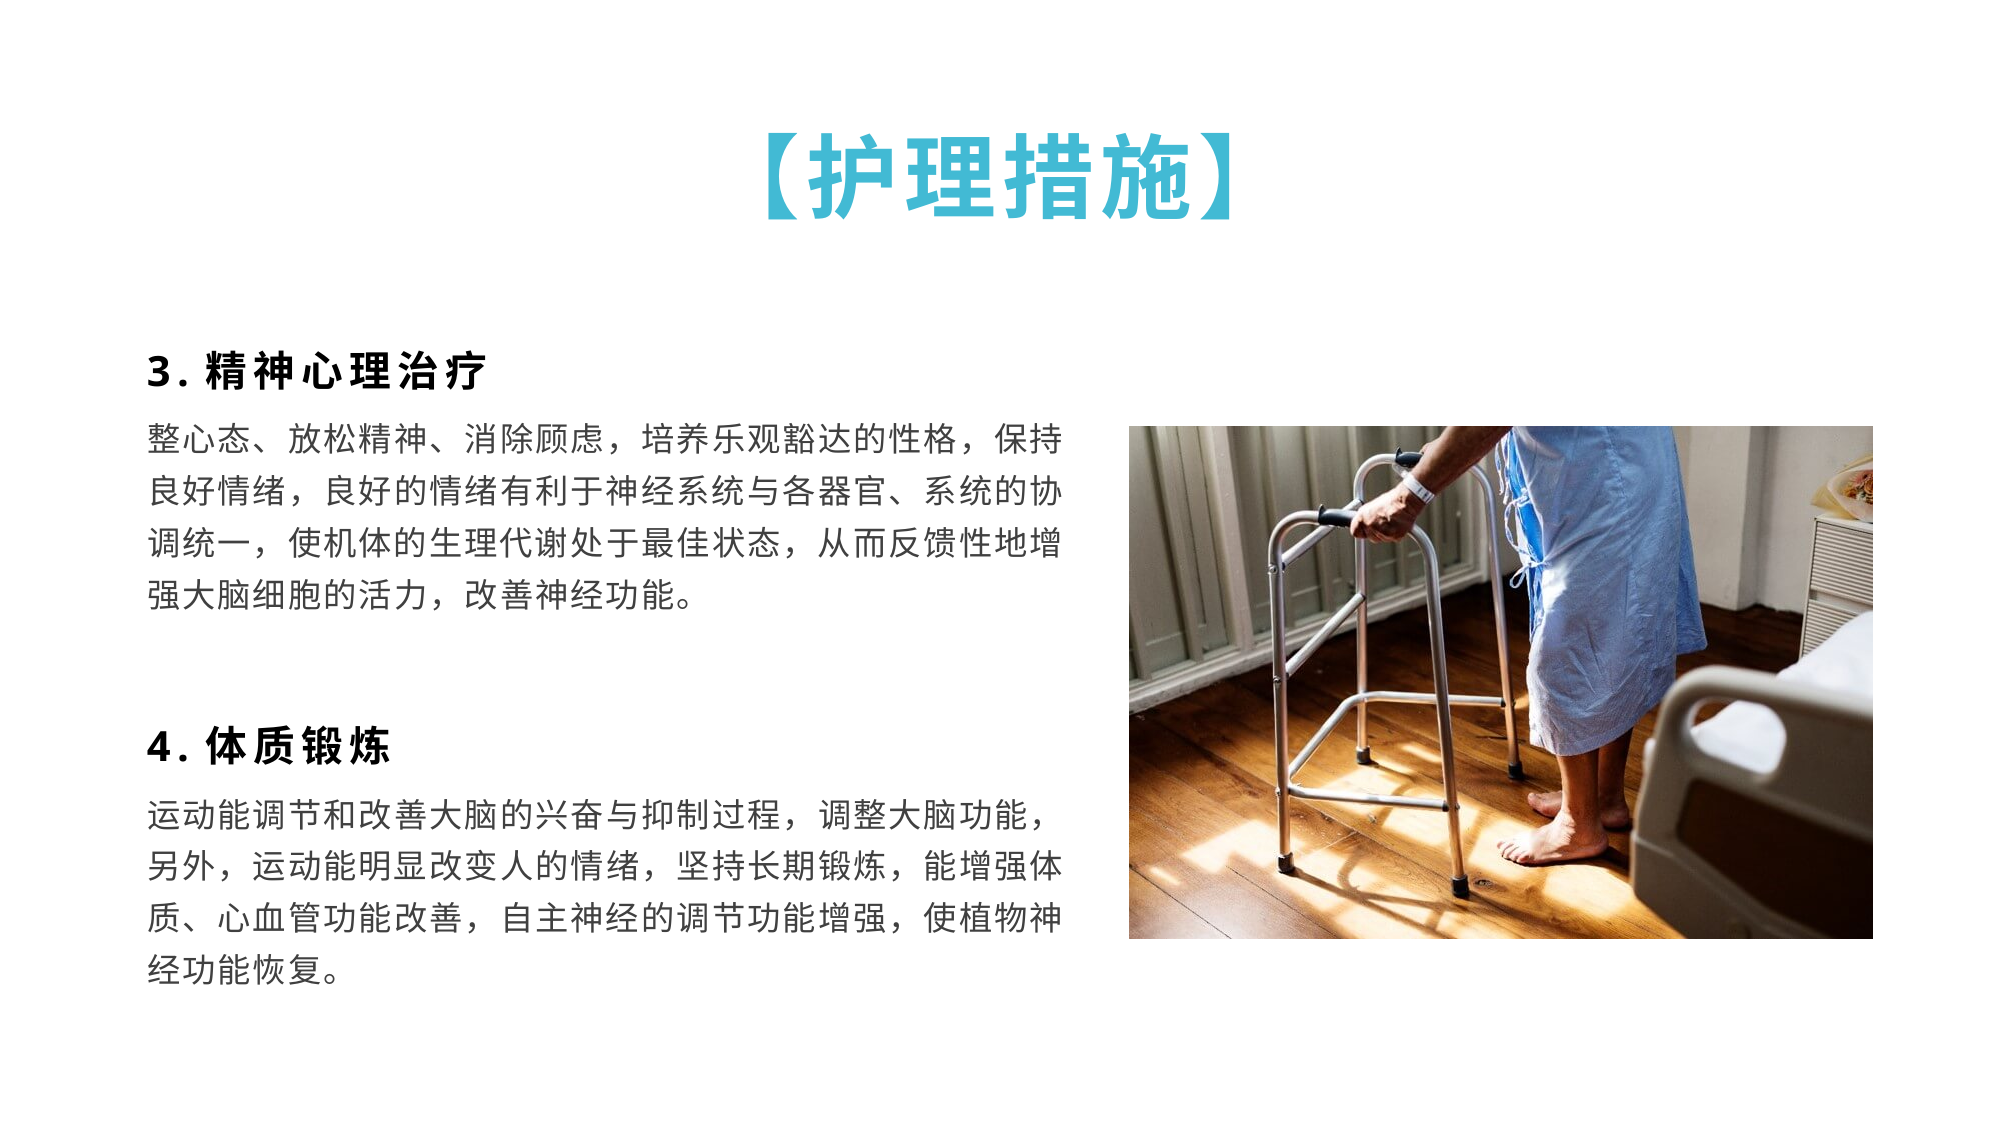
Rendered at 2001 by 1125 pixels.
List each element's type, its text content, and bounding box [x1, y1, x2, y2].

text_box 4.体质锻炼 [132, 695, 1111, 771]
text_box 【护理措施】 [250, 104, 1750, 237]
text_box 整心态、放松精神、消除顾虑，培养乐观豁达的性格，保持良好情绪，良好的情绪有利于神经系统与各器官、系统的协调统一，使机体的生理代谢处于最佳状态，从而反馈性地增强大脑细胞的活力，改善神经功能。 [131, 406, 1110, 646]
text_box 3.精神心理治疗 [132, 320, 1111, 396]
picture [1129, 426, 1873, 939]
text_box 运动能调节和改善大脑的兴奋与抑制过程，调整大脑功能，另外，运动能明显改变人的情绪，坚持长期锻炼，能增强体质、心血管功能改善，自主神经的调节功能增强，使植物神经功能恢复。 [131, 781, 1110, 1021]
